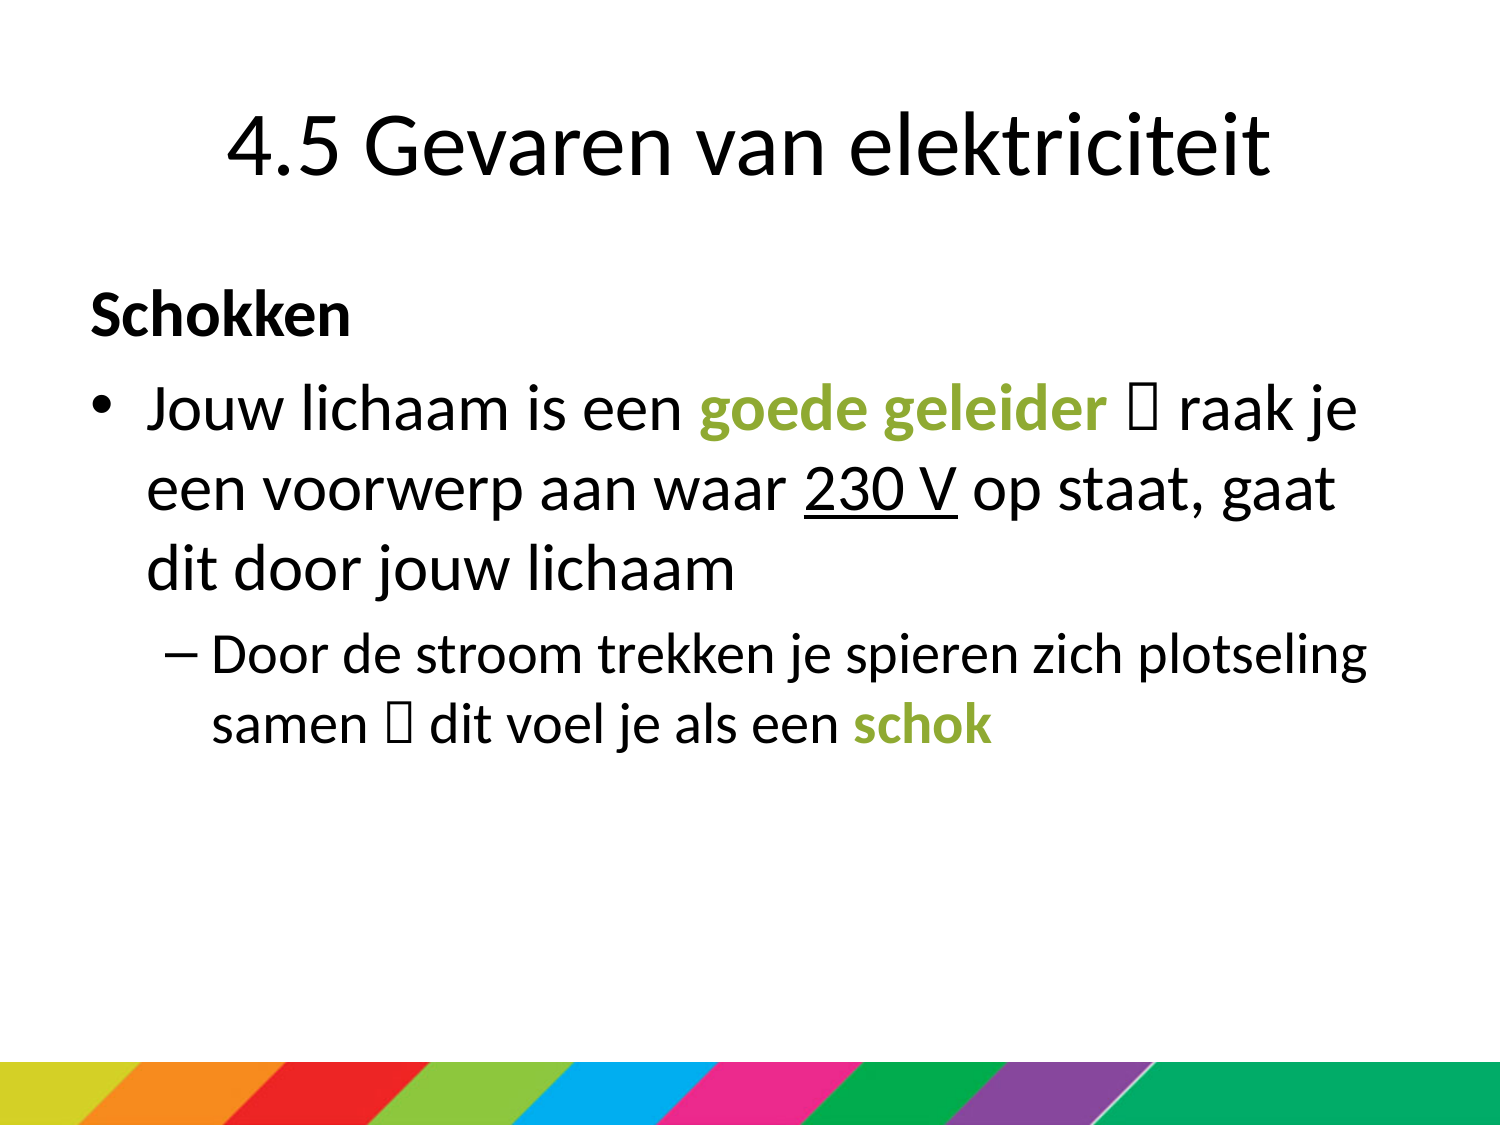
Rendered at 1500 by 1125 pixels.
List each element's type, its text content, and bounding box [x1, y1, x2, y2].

picture [656, 1062, 1500, 1125]
picture [0, 1062, 574, 1125]
list Schokken Jouw lichaam is een goede geleider  raak je een voorwerp aan waar 230 V op staat, gaat dit door jouw lichaam Door de stroom trekken je spieren zich plotseling samen  dit voel je als een schok [75, 262, 1425, 1005]
title 4.5 Gevaren van elektriciteit [75, 45, 1425, 233]
